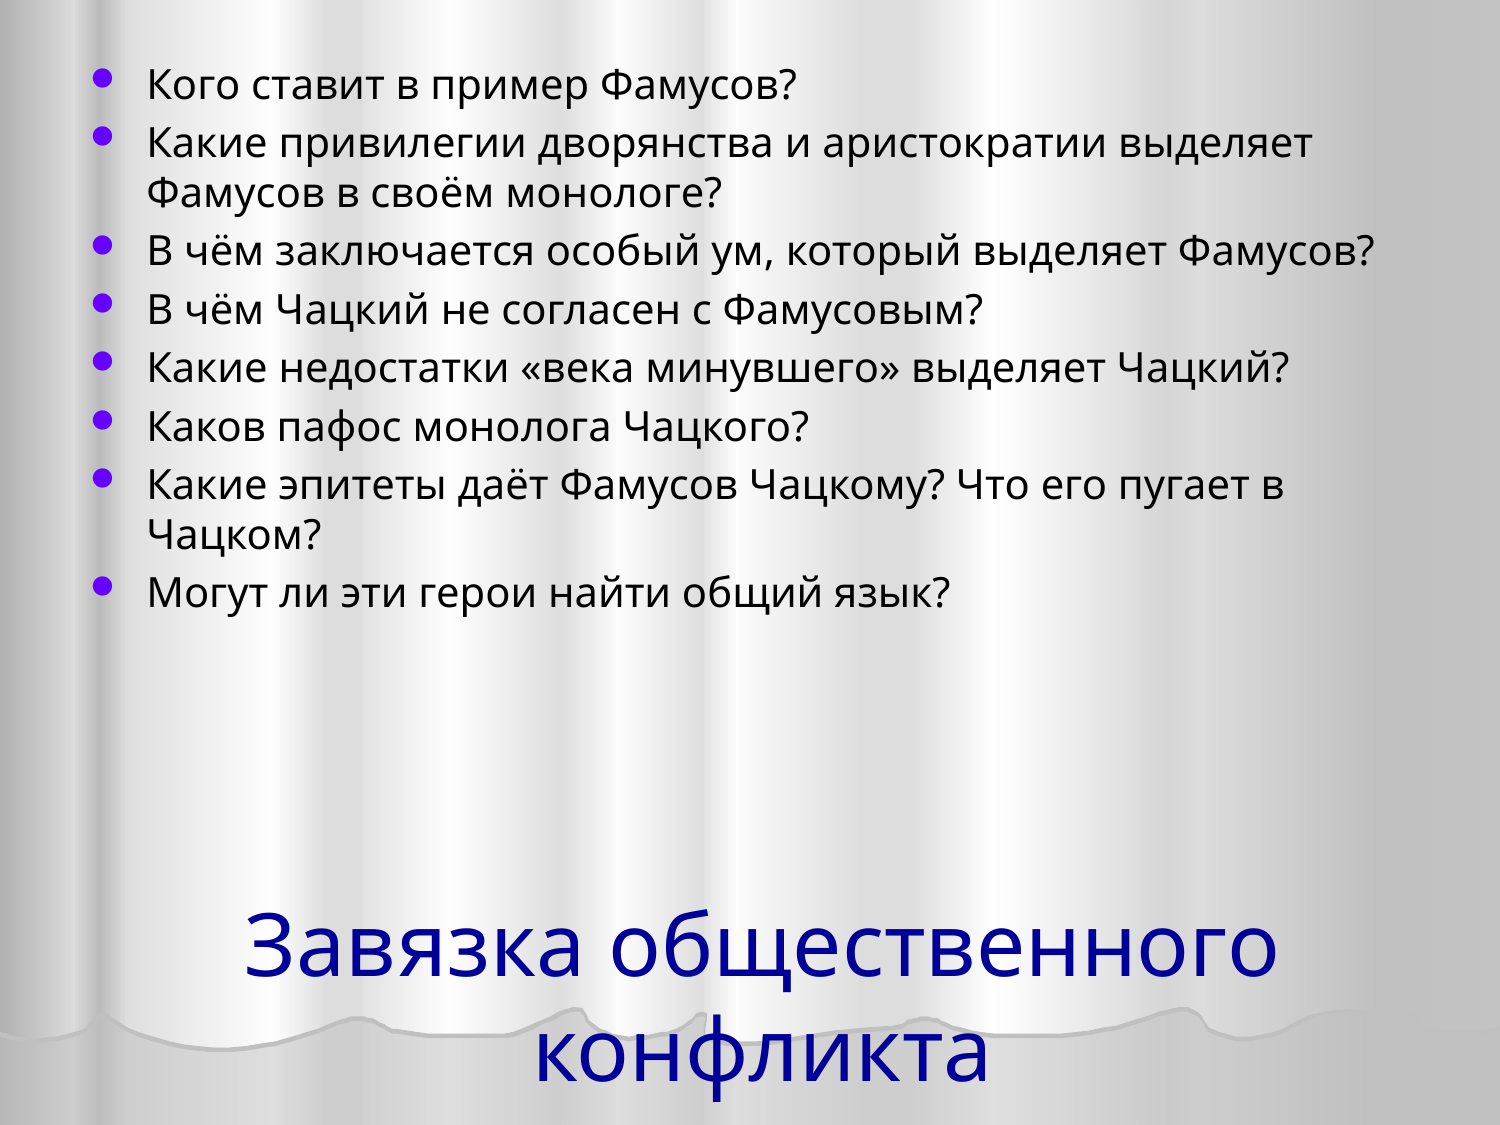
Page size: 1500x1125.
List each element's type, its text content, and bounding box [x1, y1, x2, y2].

list Кого ставит в пример Фамусов? Какие привилегии дворянства и аристократии выделяет Фамусов в своём монологе? В чём заключается особый ум, который выделяет Фамусов? В чём Чацкий не согласен с Фамусовым? Какие недостатки «века минувшего» выделяет Чацкий? Каков пафос монолога Чацкого? Какие эпитеты даёт Фамусов Чацкому? Что его пугает в Чацком? Могут ли эти герои найти общий язык? [74, 49, 1426, 1006]
title Завязка общественного конфликта [87, 899, 1438, 1088]
